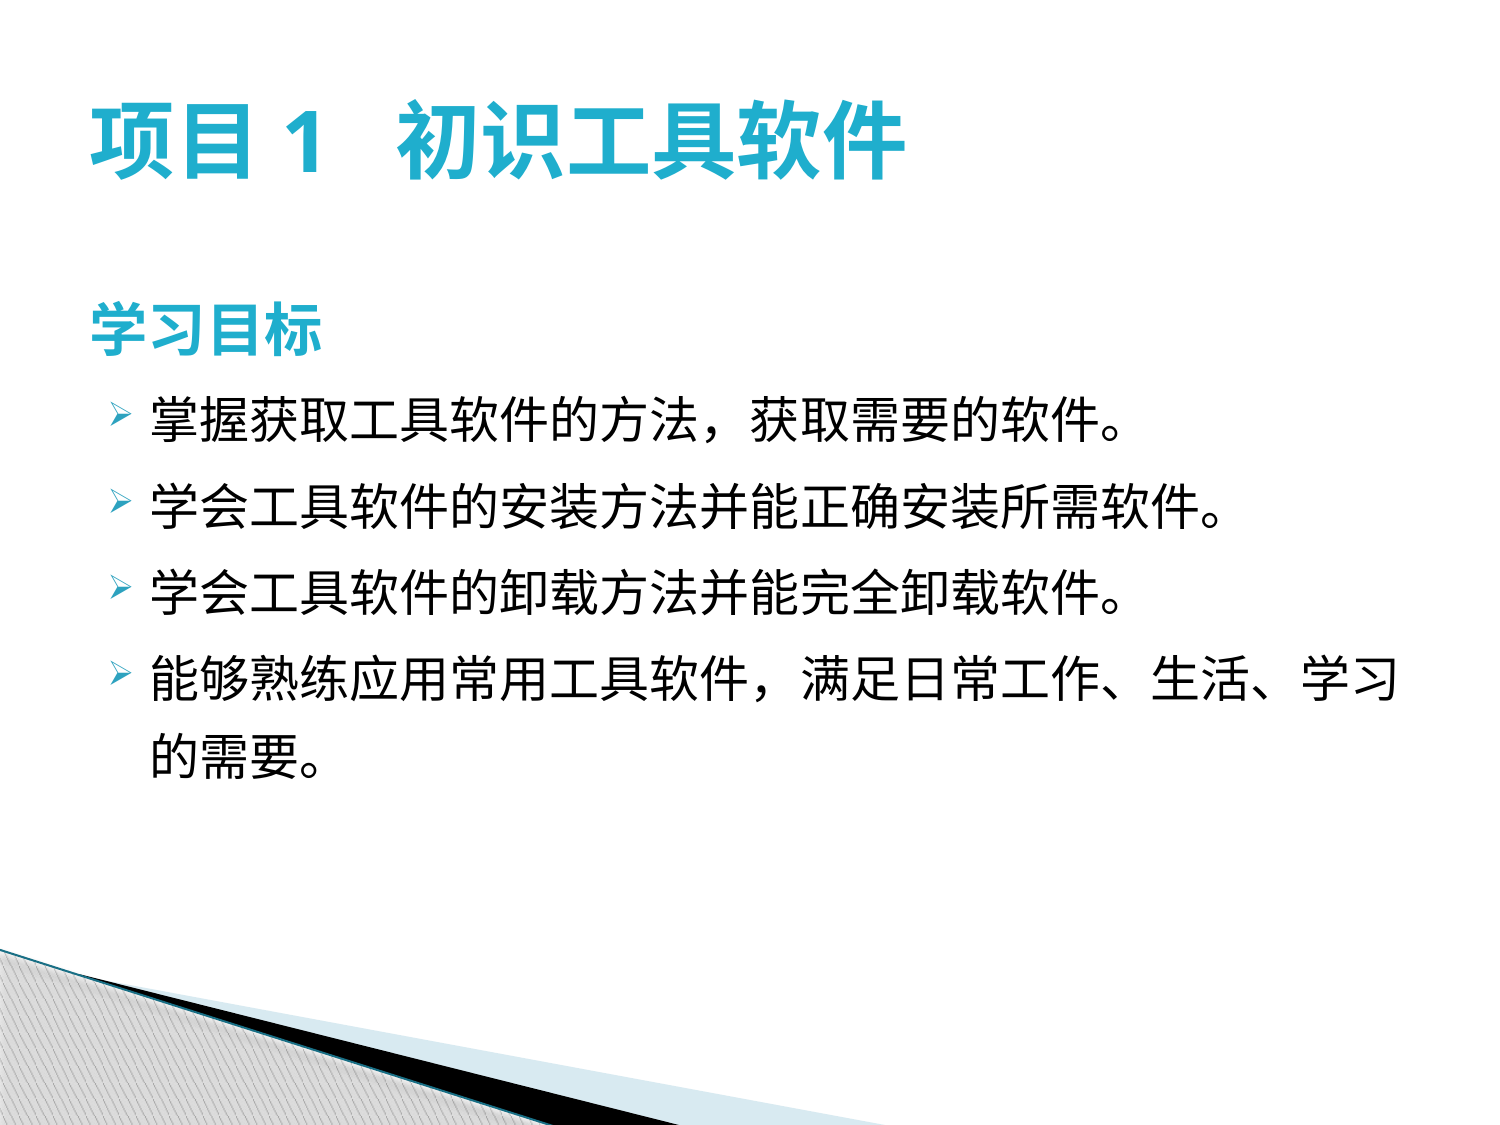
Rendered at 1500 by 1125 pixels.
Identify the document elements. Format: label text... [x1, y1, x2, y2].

title 项目1 初识工具软件 [75, 45, 1425, 233]
list 学习目标 掌握获取工具软件的方法，获取需要的软件。 学会工具软件的安装方法并能正确安装所需软件。 学会工具软件的卸载方法并能完全卸载软件。 能够熟练应用常用工具软件，满足日常工作、生活、学习的需要。 [75, 243, 1425, 1035]
